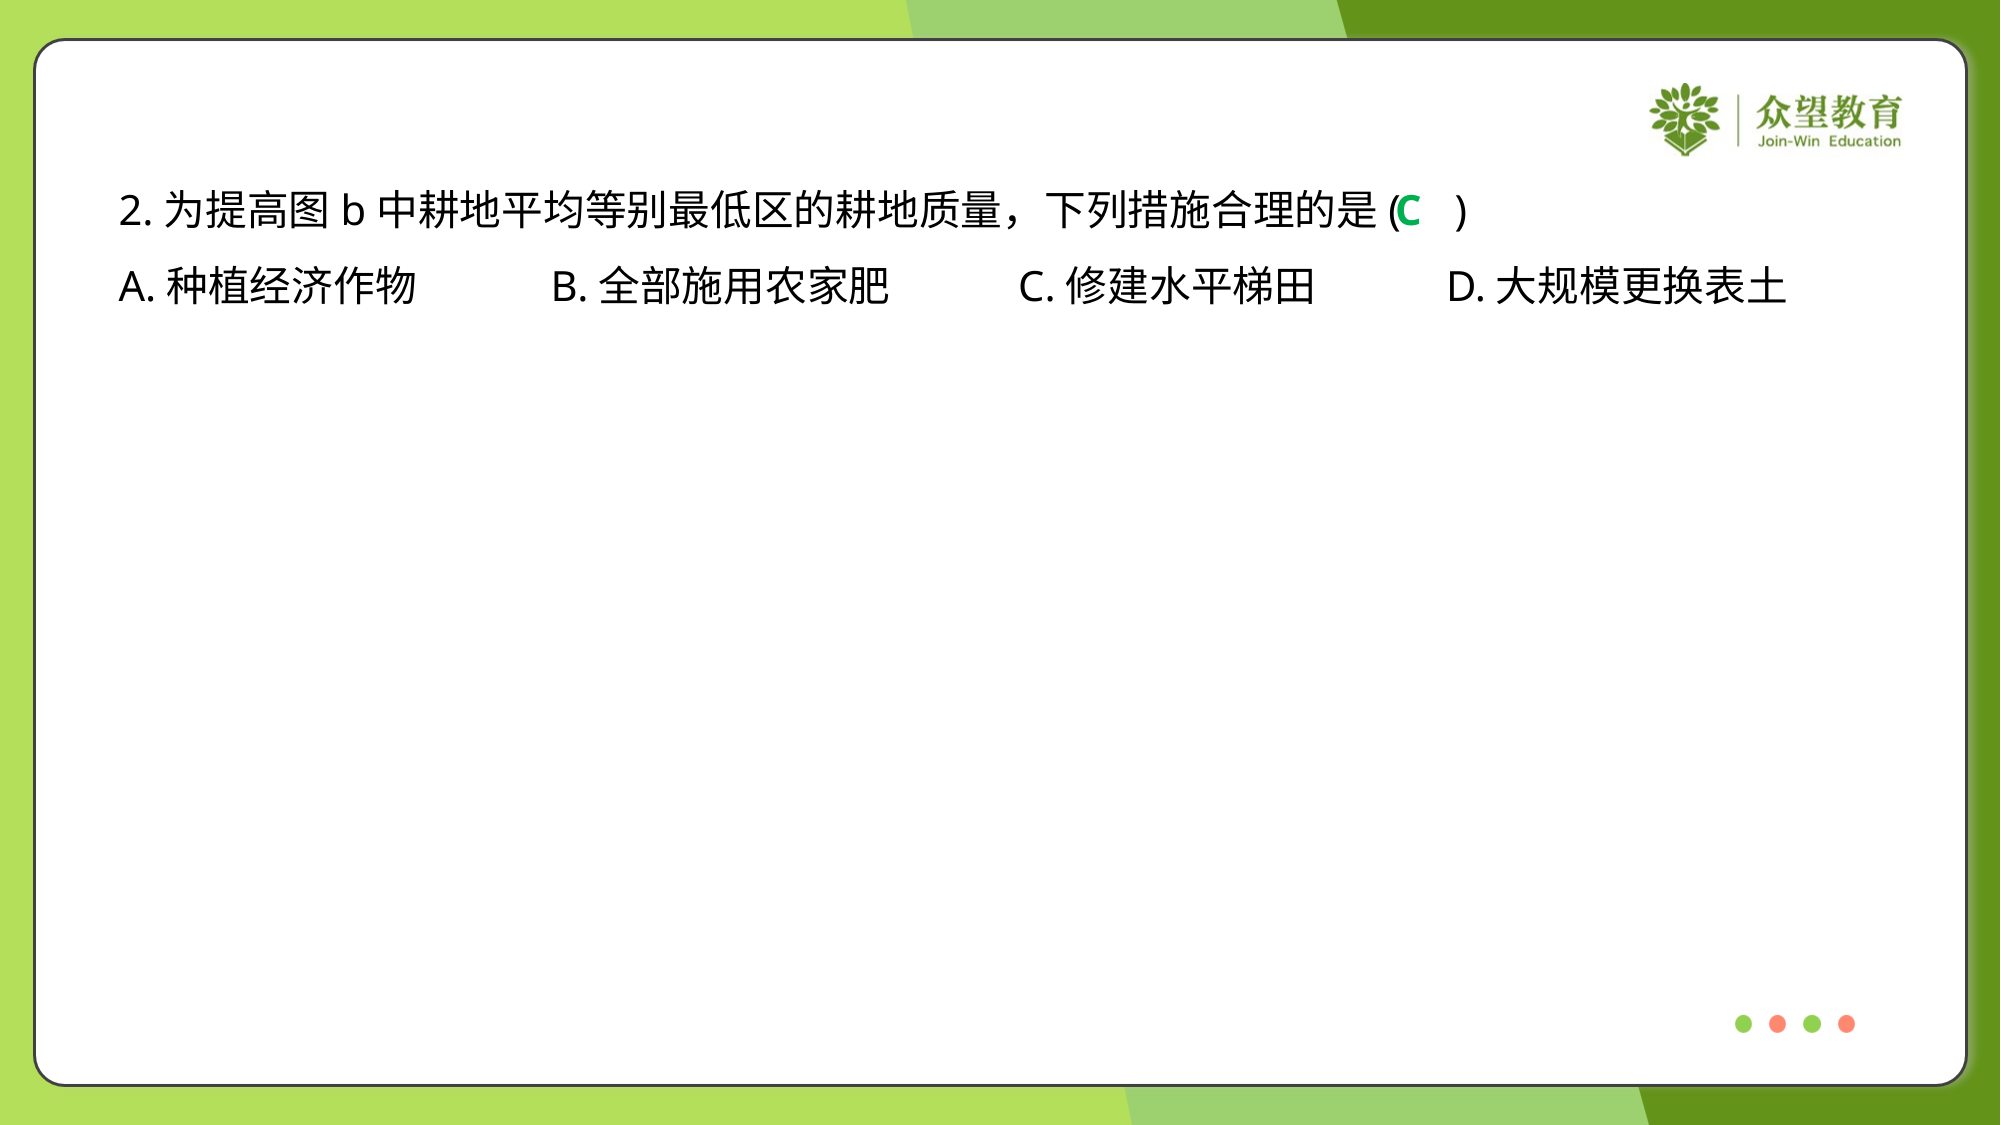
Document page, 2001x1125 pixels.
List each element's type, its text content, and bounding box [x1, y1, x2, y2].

picture [0, 0, 2000, 1125]
text_box 2.为提高图b中耕地平均等别最低区的耕地质量，下列措施合理的是( ) [1438, 158, 1883, 226]
text_box 2.为提高图b中耕地平均等别最低区的耕地质量，下列措施合理的是( ) [118, 158, 1379, 226]
text_box C [1379, 158, 1438, 226]
text_box A.种植经济作物 B.全部施用农家肥 C.修建水平梯田 D.大规模更换表土 [118, 234, 1883, 302]
